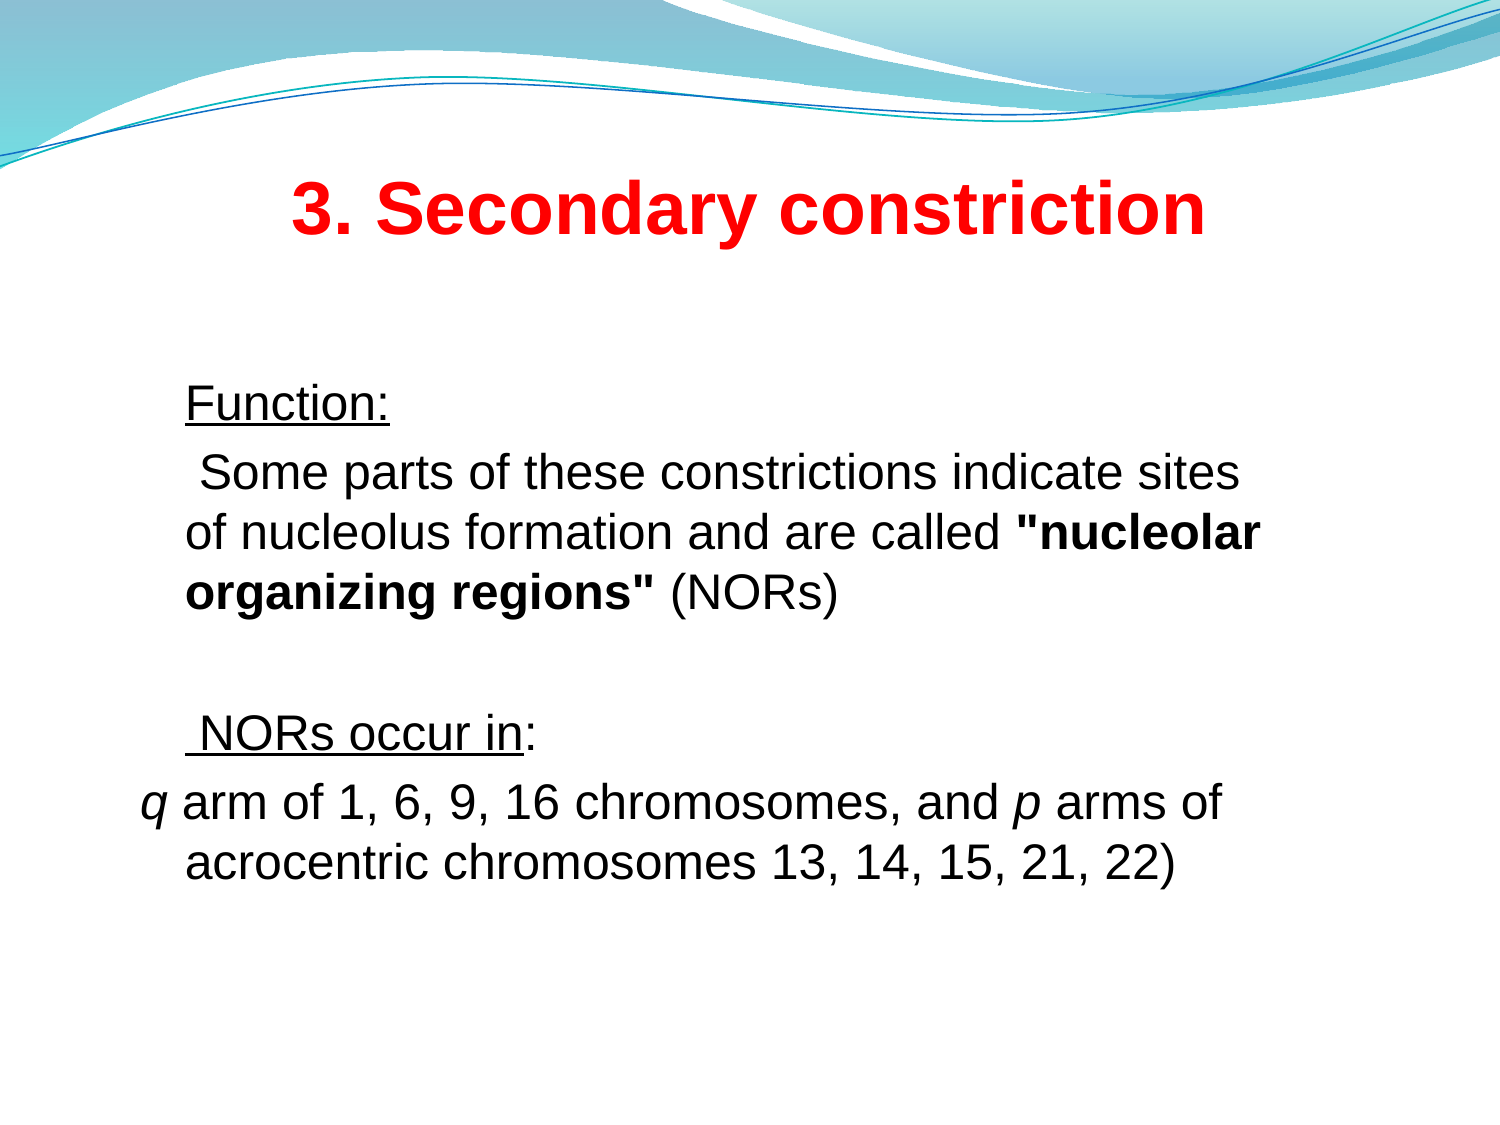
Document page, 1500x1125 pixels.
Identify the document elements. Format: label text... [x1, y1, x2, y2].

title 3. Secondary constriction [75, 115, 1425, 250]
list Function: Some parts of these constrictions indicate sites of nucleolus formation and are called "nucleolar organizing regions" (NORs) NORs occur in: q arm of 1, 6, 9, 16 chromosomes, and p arms of acrocentric chromosomes 13, 14, 15, 21, 22) [125, 362, 1363, 1083]
